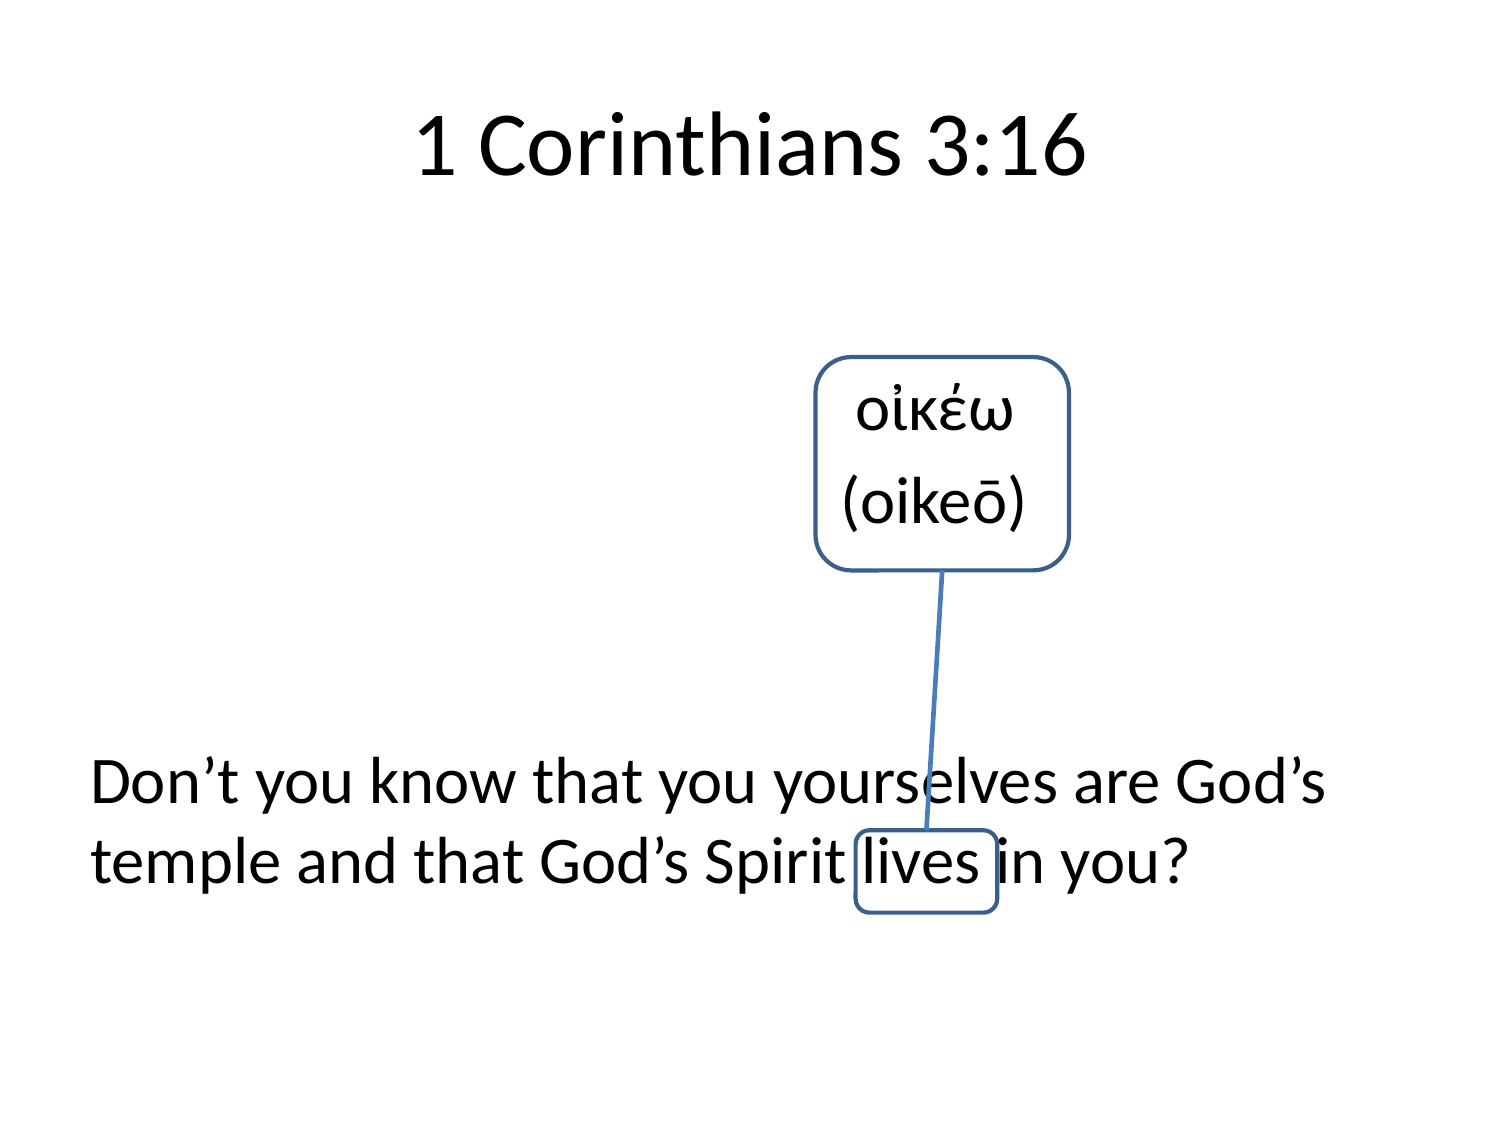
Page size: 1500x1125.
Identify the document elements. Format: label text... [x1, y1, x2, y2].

text_box [813, 354, 1072, 573]
list οἰκέω (oikeō) Don’t you know that you yourselves are God’s temple and that God’s Spirit lives in you? [75, 262, 1425, 1005]
text_box [853, 828, 1000, 915]
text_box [926, 570, 943, 831]
title 1 Corinthians 3:16 [75, 45, 1425, 233]
